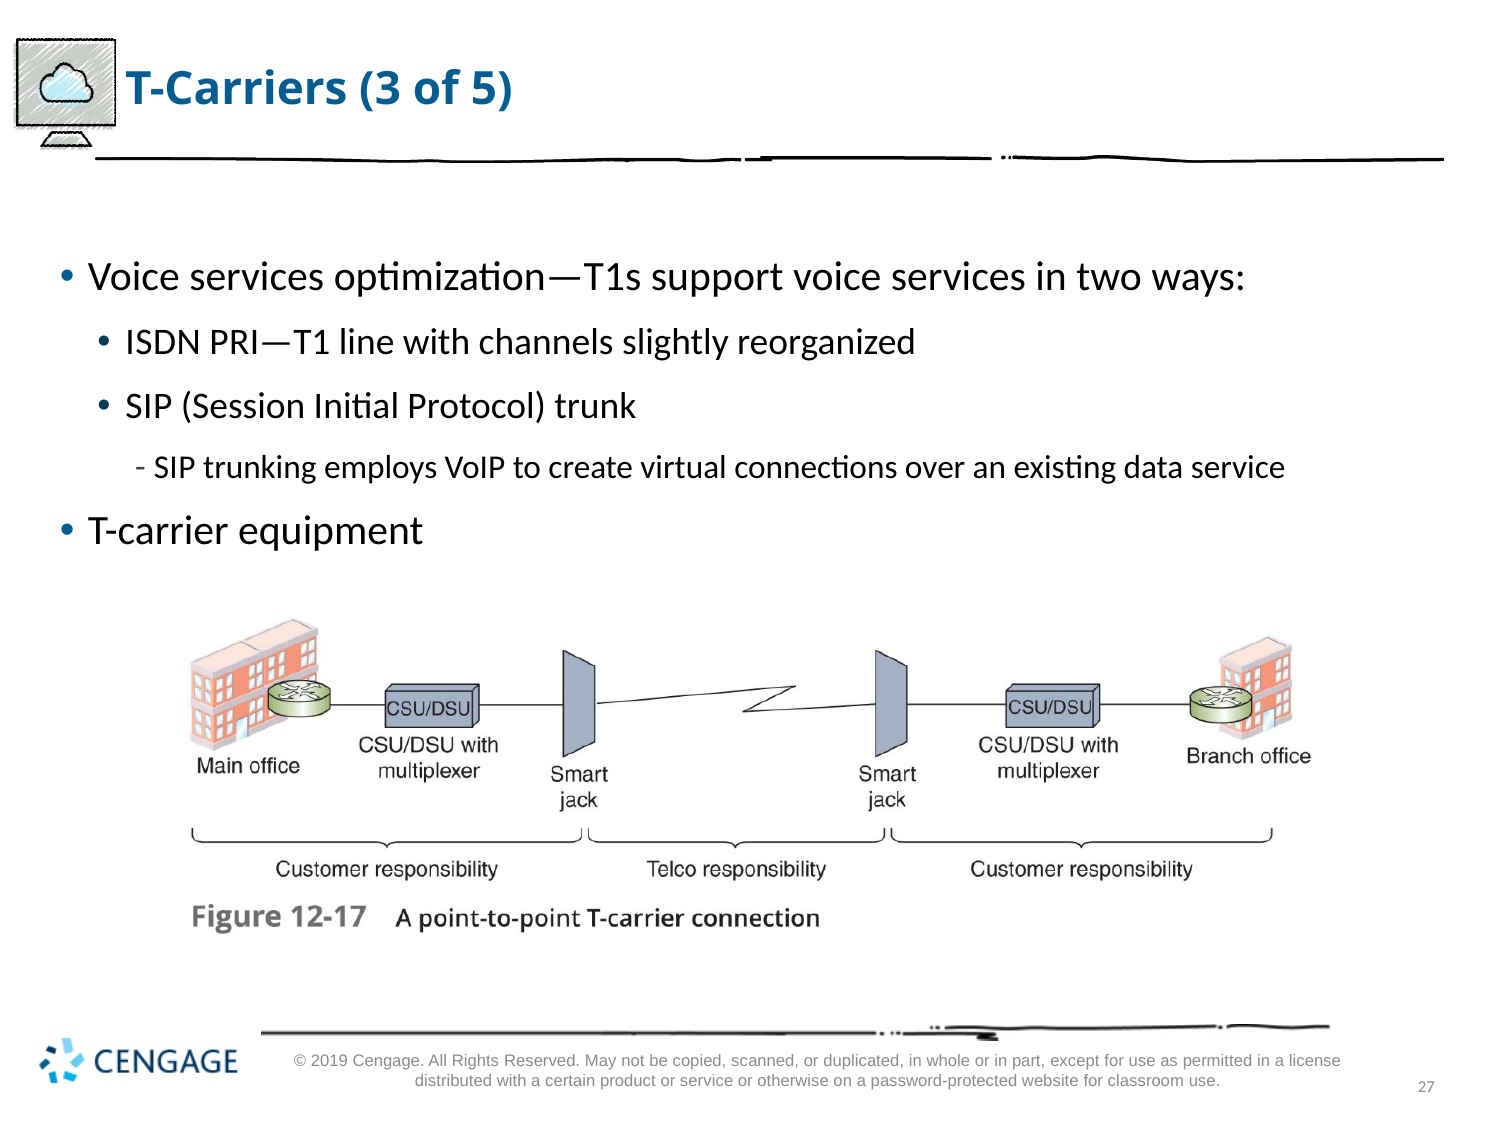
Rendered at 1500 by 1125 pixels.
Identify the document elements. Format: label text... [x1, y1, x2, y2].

list Voice services optimization—T1s support voice services in two ways: I S D N P R I—T1 line with channels slightly reorganized S I P (Session Initial Protocol) trunk S I P trunking employs VoIP to create virtual connections over an existing data service T-carrier equipment [59, 252, 1441, 558]
footer © 2019 Cengage. All Rights Reserved. May not be copied, scanned, or duplicated, in whole or in part, except for use as permitted in a license distributed with a certain product or service or otherwise on a password-protected website for classroom use. [262, 1050, 1375, 1091]
picture [187, 614, 1314, 936]
picture [261, 1024, 1331, 1041]
picture [95, 155, 1444, 163]
picture [19, 1024, 250, 1096]
title T-Carriers (3 of 5) [125, 66, 1442, 116]
picture [13, 36, 117, 151]
